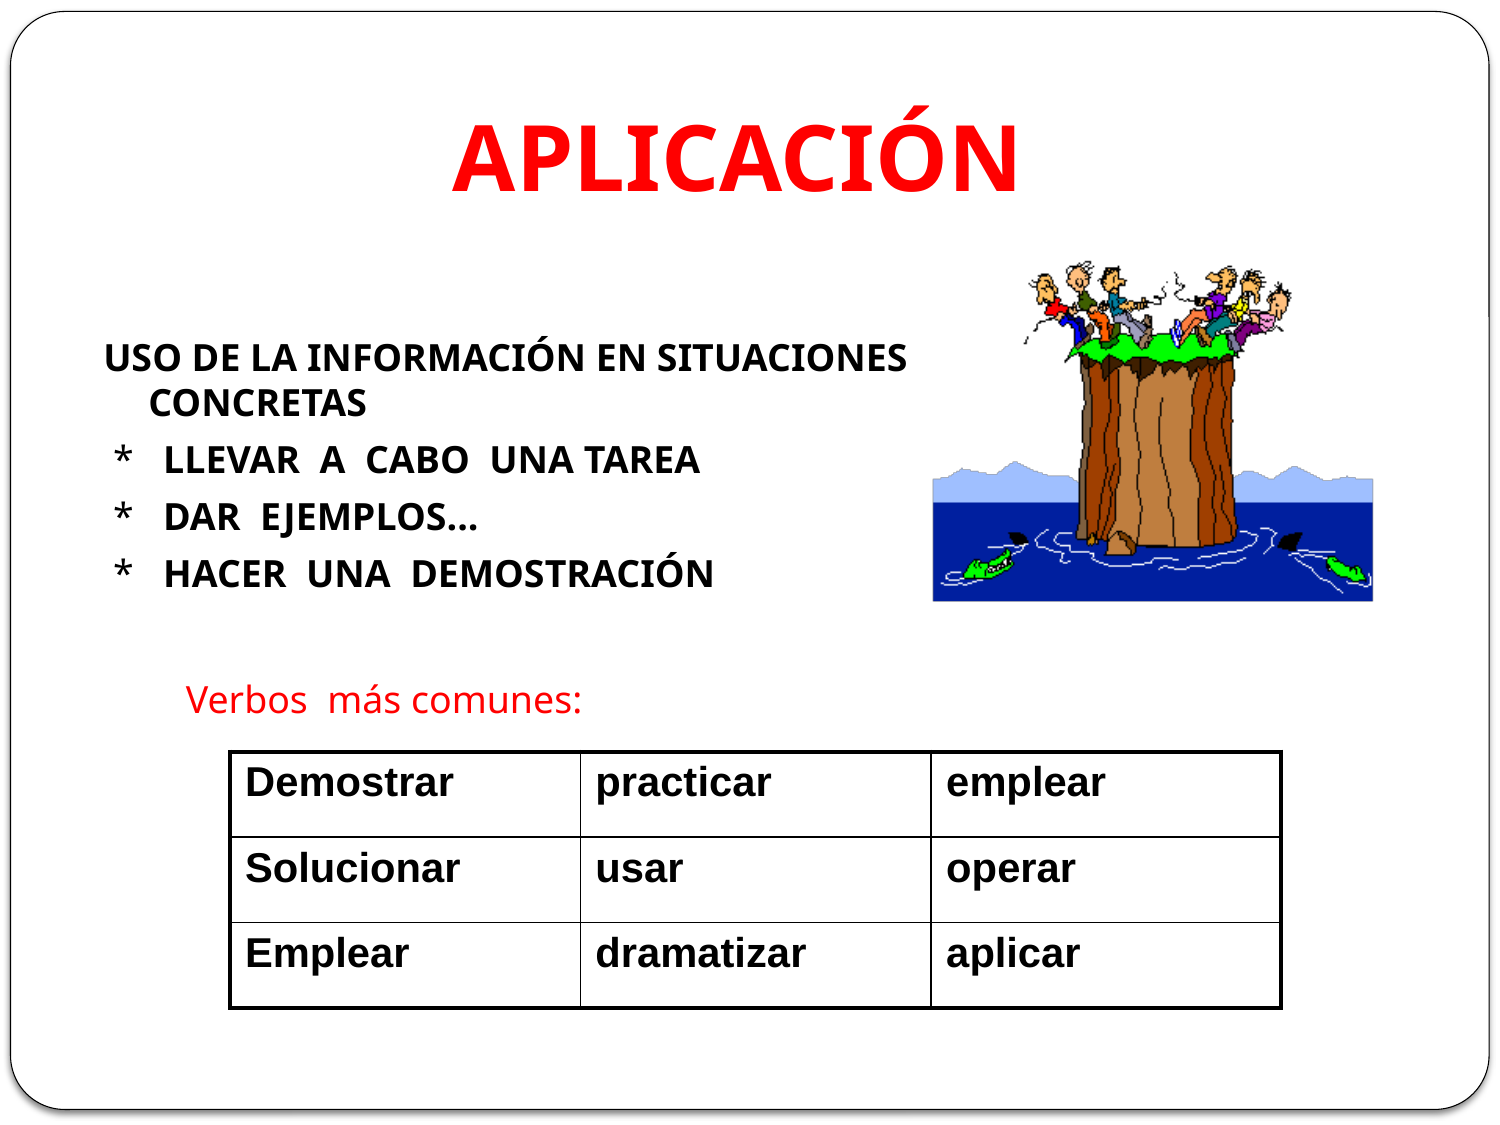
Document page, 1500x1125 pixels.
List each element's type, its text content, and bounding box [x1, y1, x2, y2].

text_box APLICACIÓN [112, 54, 1388, 256]
table_header practicar [581, 754, 930, 836]
table_cell operar [932, 838, 1279, 922]
table_header Demostrar [232, 754, 580, 836]
table_cell Solucionar [232, 838, 580, 922]
list USO DE LA INFORMACIÓN EN SITUACIONES CONCRETAS * LLEVAR A CABO UNA TAREA * DAR EJEMPLOS... * HACER UNA DEMOSTRACIÓN [88, 326, 921, 603]
table_cell usar [581, 838, 930, 922]
table_header emplear [932, 754, 1279, 836]
table_cell aplicar [932, 923, 1279, 1006]
table_cell Emplear [232, 923, 580, 1006]
text_box Verbos más comunes: [171, 668, 598, 729]
table_cell dramatizar [581, 923, 930, 1006]
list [926, 255, 1381, 611]
